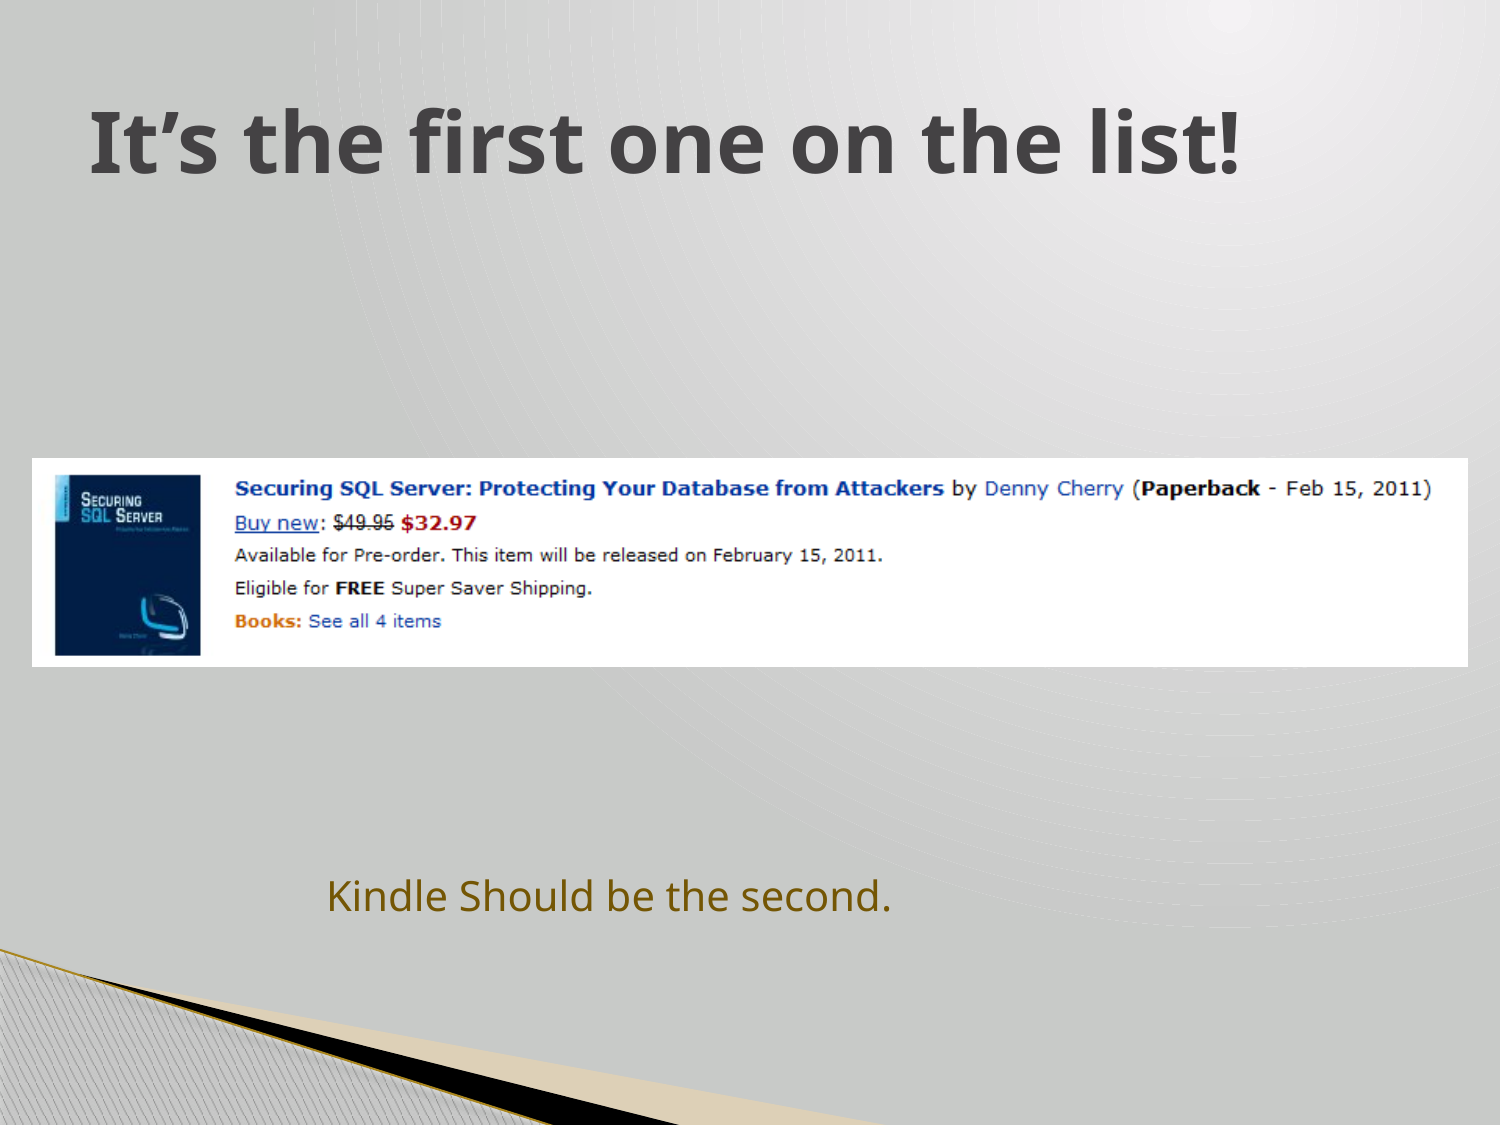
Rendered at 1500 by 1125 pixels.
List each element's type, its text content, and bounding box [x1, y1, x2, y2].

title It’s the first one on the list! [75, 45, 1425, 233]
picture [31, 458, 1469, 667]
text_box Kindle Should be the second. [311, 862, 1312, 928]
